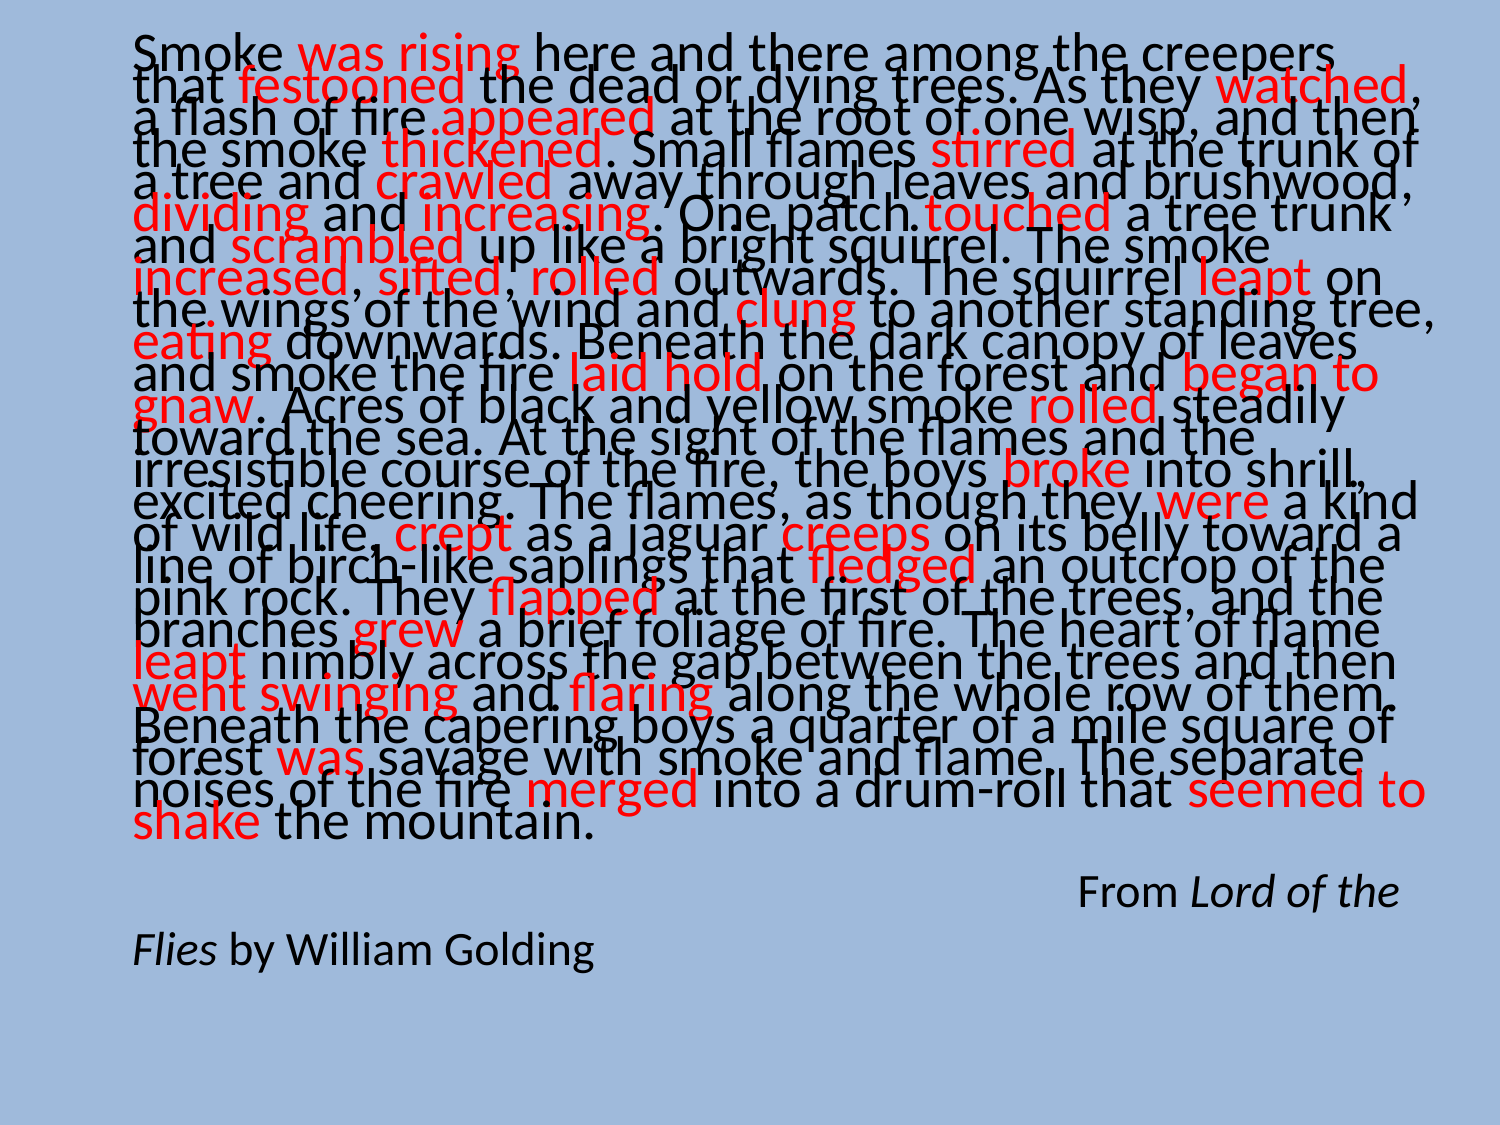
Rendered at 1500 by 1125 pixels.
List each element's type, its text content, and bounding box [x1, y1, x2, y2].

list Smoke was rising here and there among the creepers that festooned the dead or dying trees. As they watched, a flash of fire appeared at the root of one wisp, and then the smoke thickened. Small flames stirred at the trunk of a tree and crawled away through leaves and brushwood, dividing and increasing. One patch touched a tree trunk and scrambled up like a bright squirrel. The smoke increased, sifted, rolled outwards. The squirrel leapt on the wings of the wind and clung to another standing tree, eating downwards. Beneath the dark canopy of leaves and smoke the fire laid hold on the forest and began to gnaw. Acres of black and yellow smoke rolled steadily toward the sea. At the sight of the flames and the irresistible course of the fire, the boys broke into shrill, excited cheering. The flames, as though they were a kind of wild life, crept as a jaguar creeps on its belly toward a line of birch-like saplings that fledged an outcrop of the pink rock. They flapped at the first of the trees, and the branches grew a brief foliage of fire. The heart of flame leapt nimbly across the gap between the trees and then went swinging and flaring along the whole row of them. Beneath the capering boys a quarter of a mile square of forest was savage with smoke and flame. The separate noises of the fire merged into a drum-roll that seemed to shake the mountain. From Lord of the Flies by William Golding [41, 42, 1459, 1125]
